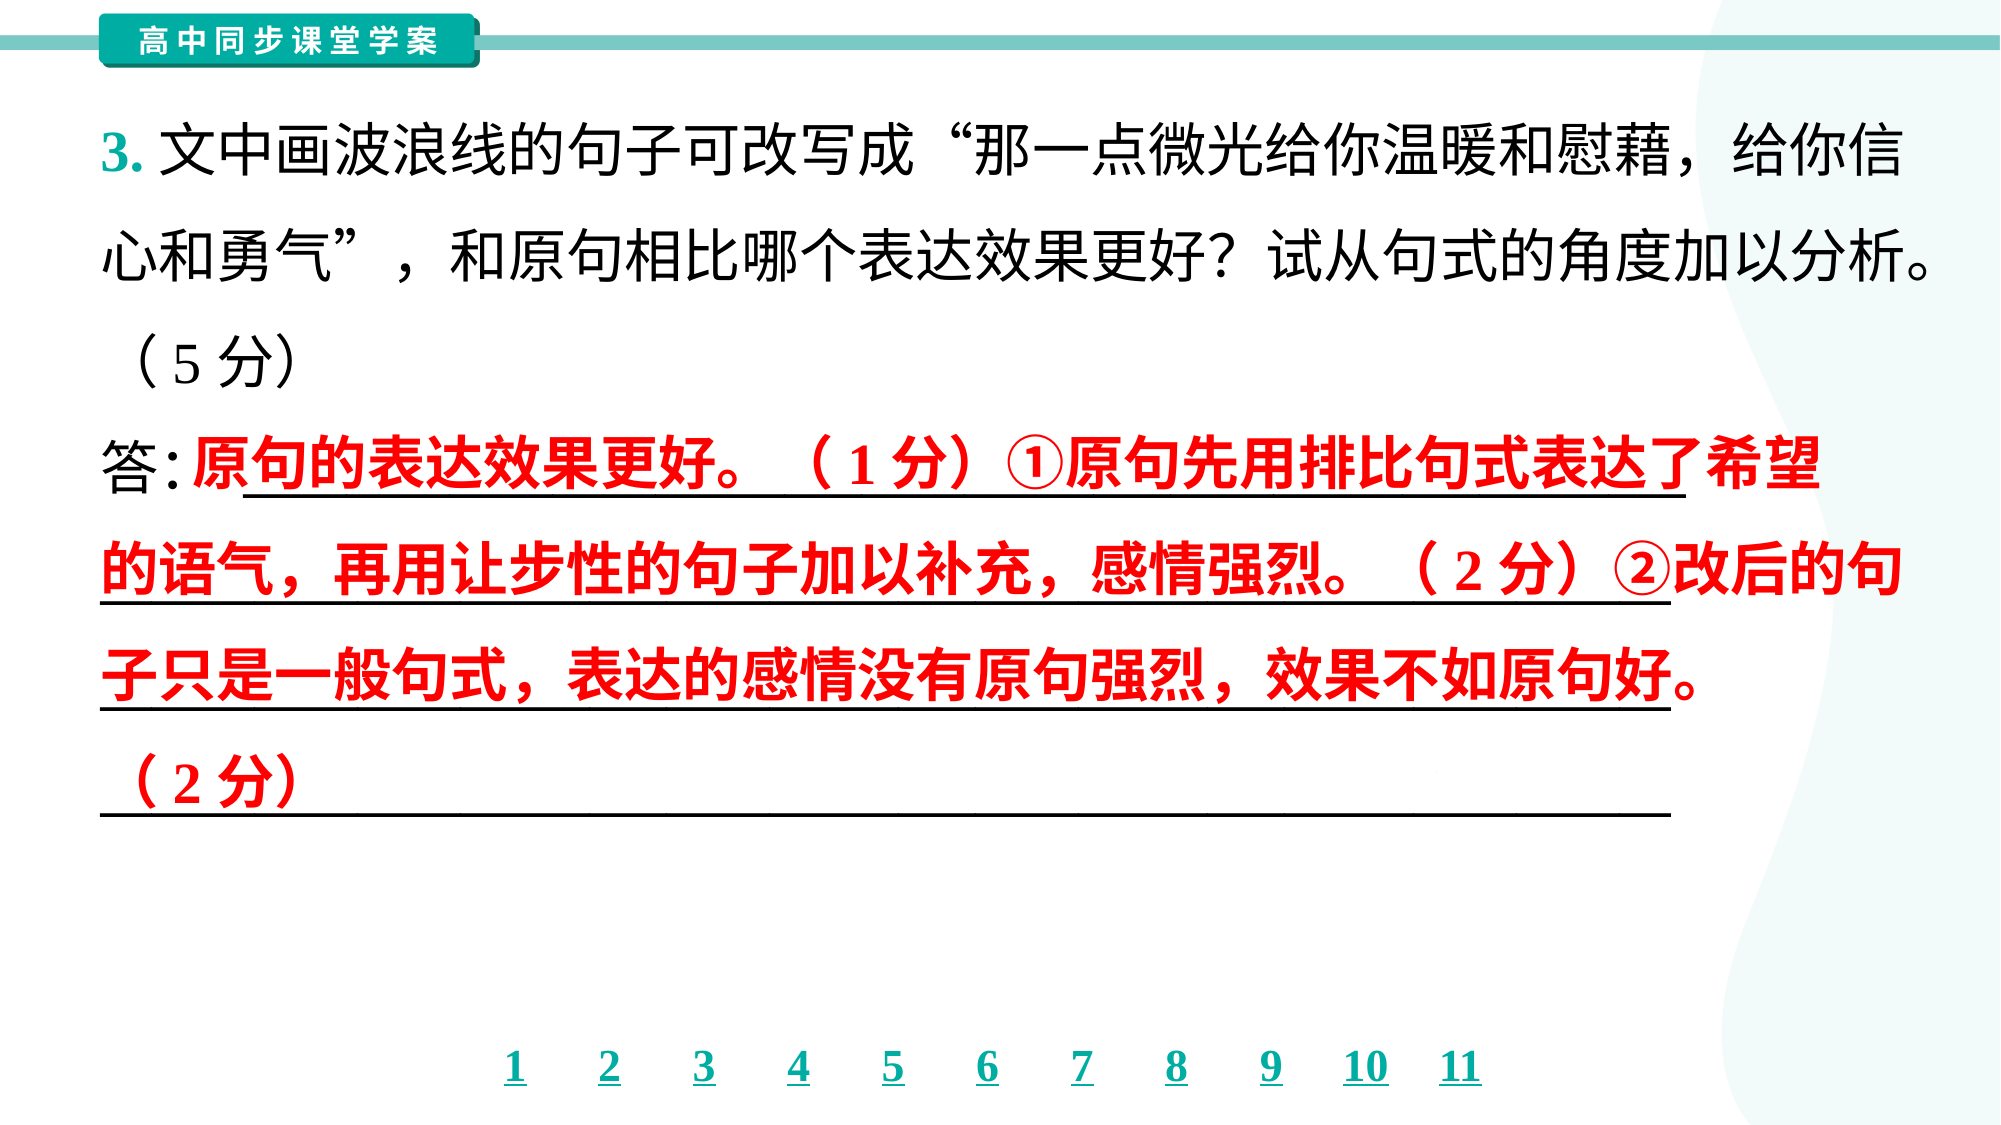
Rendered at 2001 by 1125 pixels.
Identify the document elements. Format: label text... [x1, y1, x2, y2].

text_box 3.文中画波浪线的句子可改写成“那一点微光给你温暖和慰藉，给你信 心和勇气”，和原句相比哪个表达效果更好？试从句式的角度加以分析。 （5分） 答： ________________________________________________________ _____________________________________________________________ _____________________________________________________________ _____________________________________________________________ [100, 815, 1899, 821]
text_box 原句的表达效果更好。（1分）①原句先用排比句式表达了希望 的语气，再用让步性的句子加以补充，感情强烈。（2分）②改后的句 子只是一般句式，表达的感情没有原句强烈，效果不如原句好。 （2分） [100, 389, 1899, 815]
picture [0, 0, 2000, 1125]
text_box 3.文中画波浪线的句子可改写成“那一点微光给你温暖和慰藉，给你信 心和勇气”，和原句相比哪个表达效果更好？试从句式的角度加以分析。 （5分） 答： ________________________________________________________ _____________________________________________________________ _____________________________________________________________ _____________________________________________________________ [100, 76, 1899, 389]
